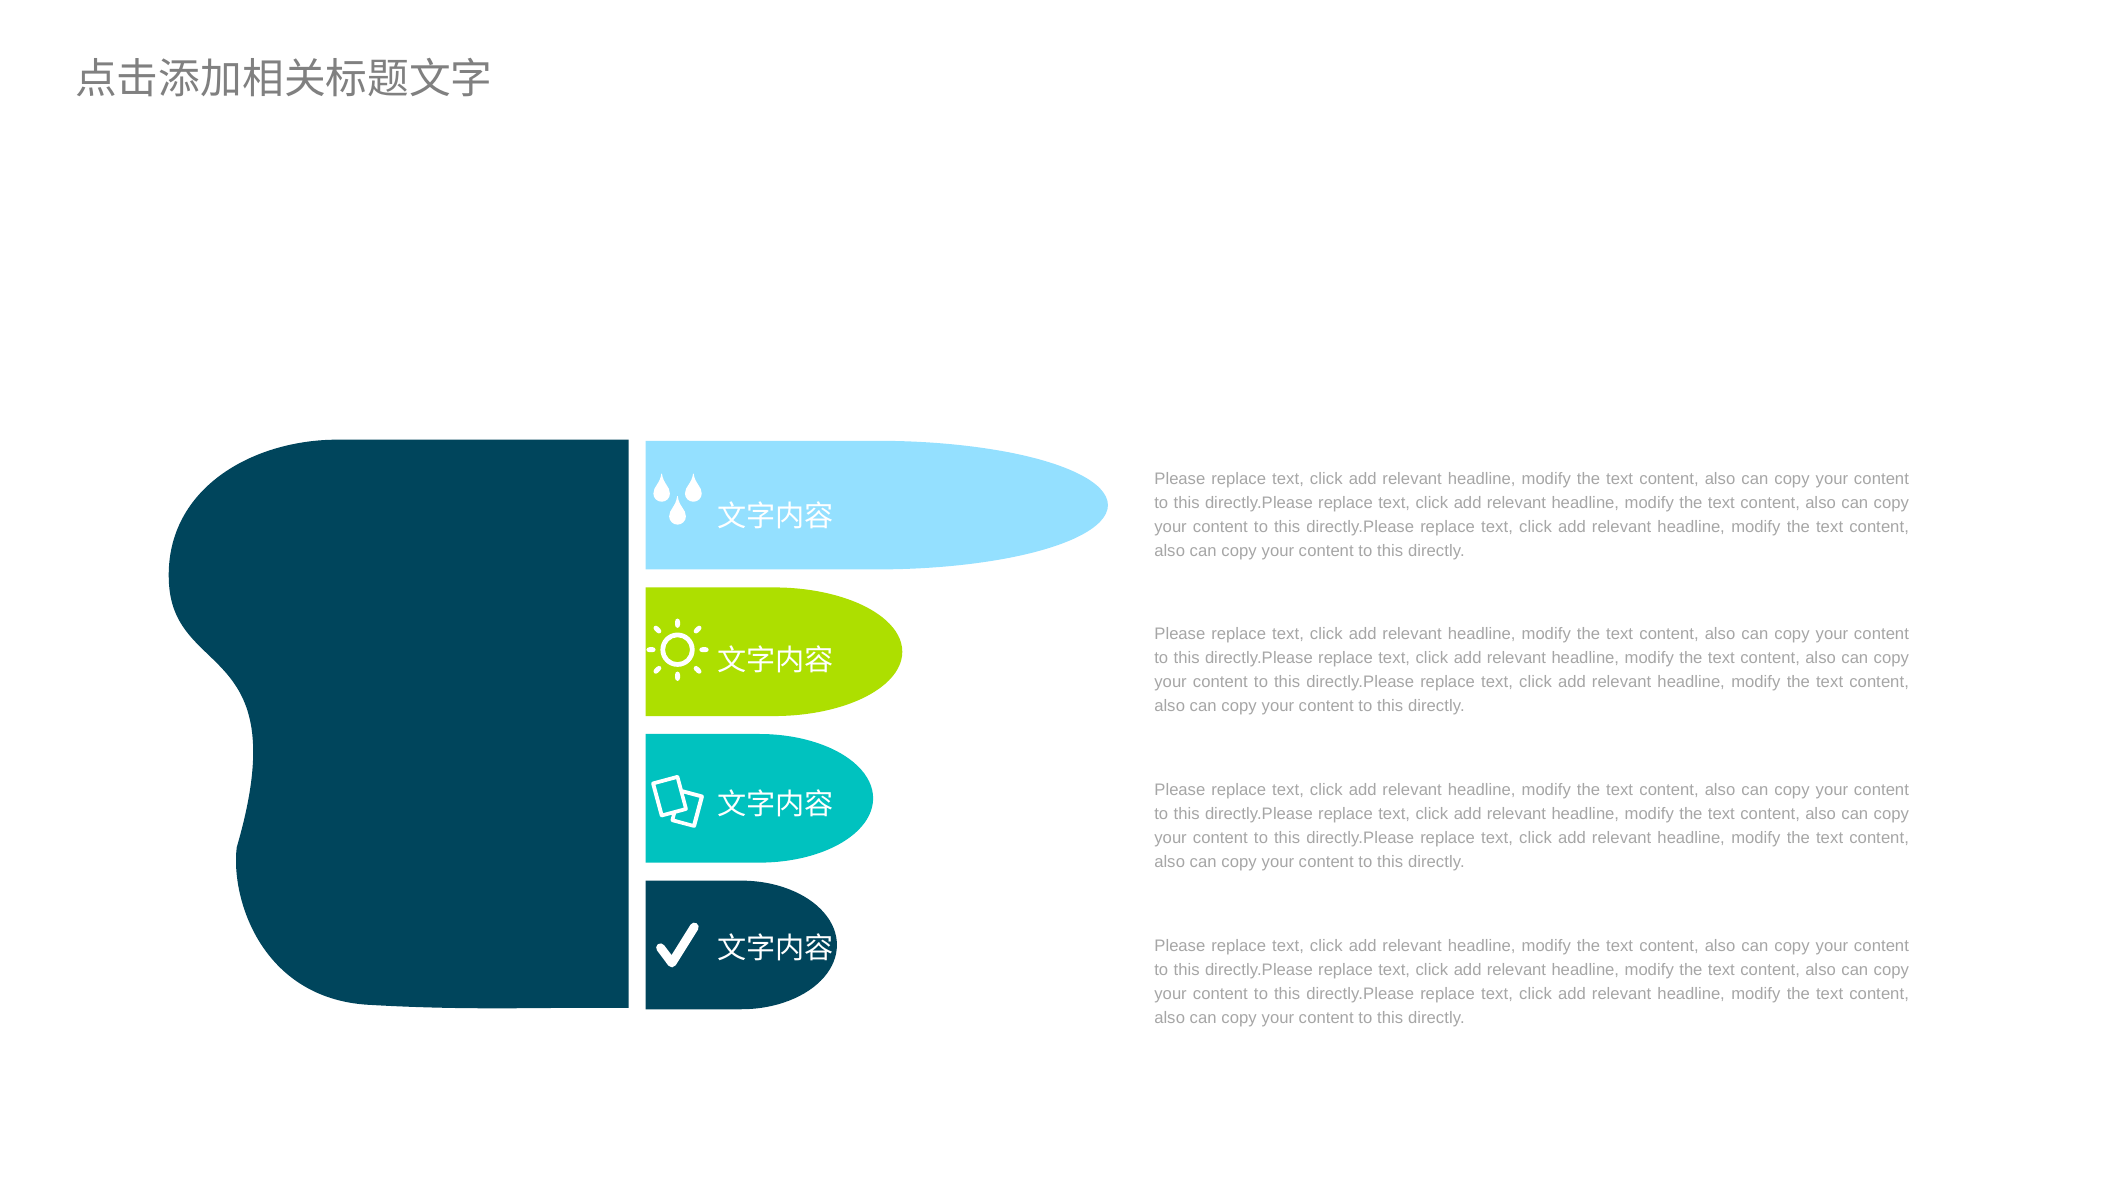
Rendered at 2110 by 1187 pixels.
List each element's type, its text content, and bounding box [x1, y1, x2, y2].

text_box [645, 440, 1108, 1010]
text_box Please replace text, click add relevant headline, modify the text content, also can copy your content to this directly.Please replace text, click add relevant headline, modify the text content, also can copy your content to this directly.Please replace text, click add relevant headline, modify the text content, also can copy your content to this directly. [1154, 775, 1911, 871]
text_box Please replace text, click add relevant headline, modify the text content, also can copy your content to this directly.Please replace text, click add relevant headline, modify the text content, also can copy your content to this directly.Please replace text, click add relevant headline, modify the text content, also can copy your content to this directly. [1154, 619, 1911, 716]
text_box Please replace text, click add relevant headline, modify the text content, also can copy your content to this directly.Please replace text, click add relevant headline, modify the text content, also can copy your content to this directly.Please replace text, click add relevant headline, modify the text content, also can copy your content to this directly. [1154, 463, 1911, 560]
text_box Please replace text, click add relevant headline, modify the text content, also can copy your content to this directly.Please replace text, click add relevant headline, modify the text content, also can copy your content to this directly.Please replace text, click add relevant headline, modify the text content, also can copy your content to this directly. [1154, 931, 1911, 1027]
text_box [167, 438, 630, 1010]
text_box 点击添加相关标题文字 [59, 44, 563, 107]
